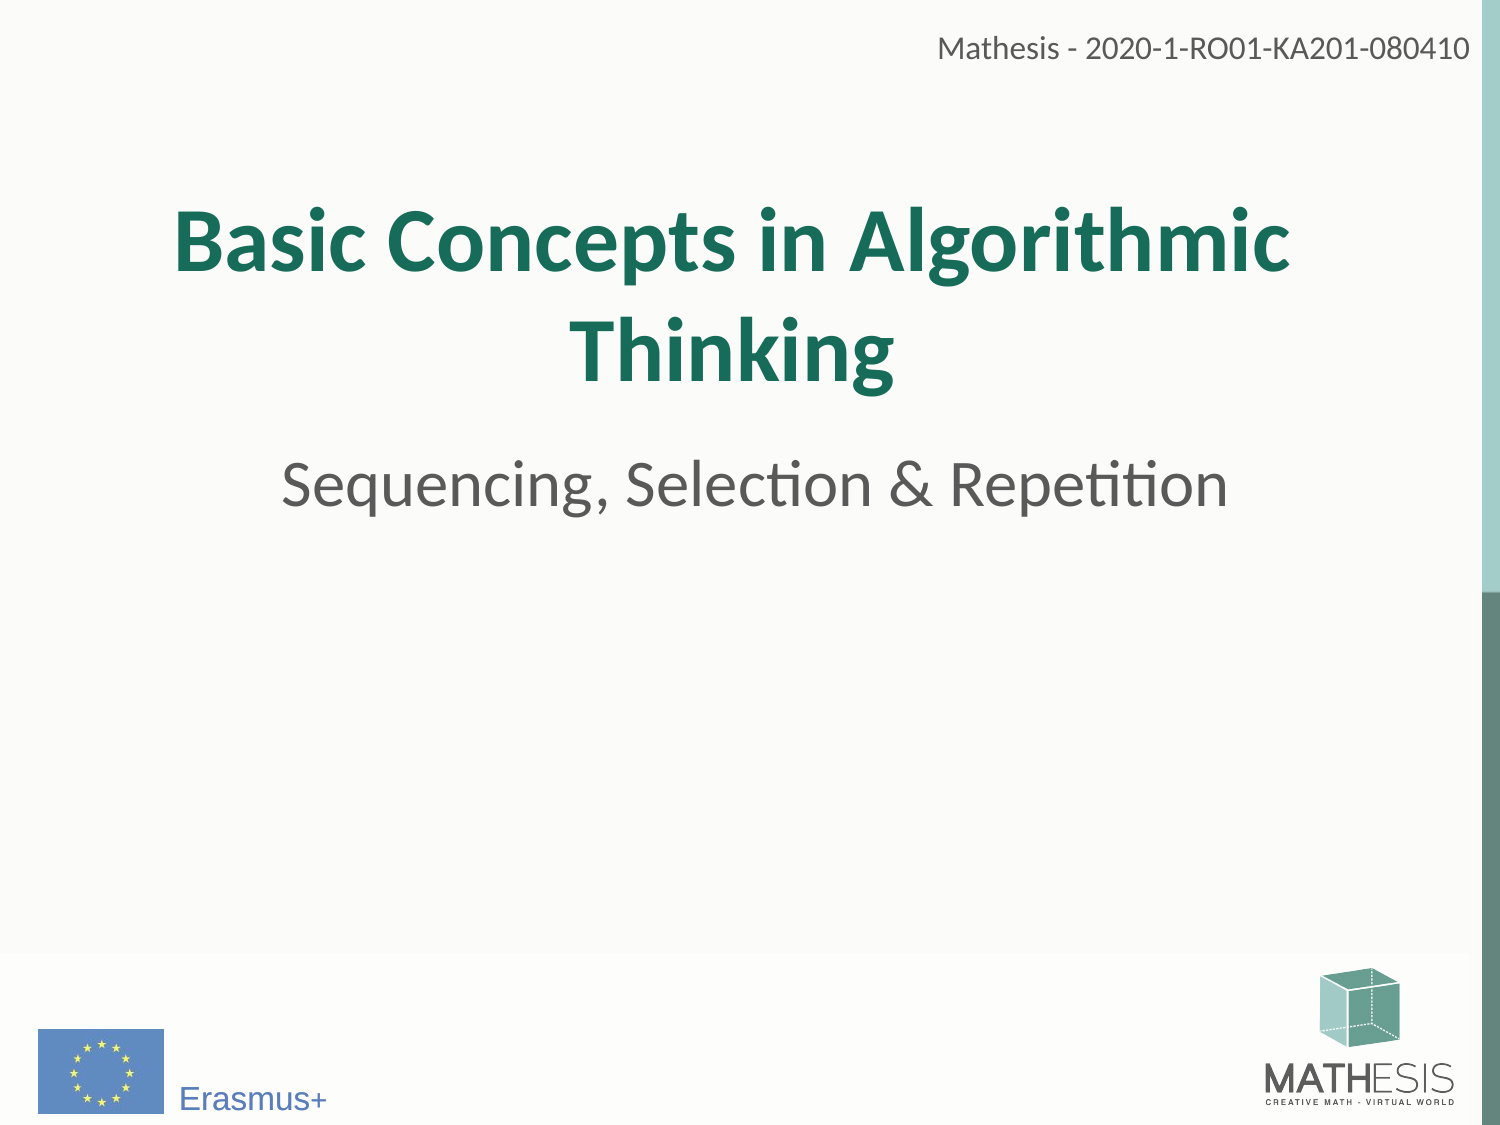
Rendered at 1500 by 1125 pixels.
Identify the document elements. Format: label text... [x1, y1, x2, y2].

title Basic Concepts in Algorithmic Thinking [53, 172, 1412, 414]
subtitle Sequencing, Selection & Repetition [53, 432, 1459, 721]
